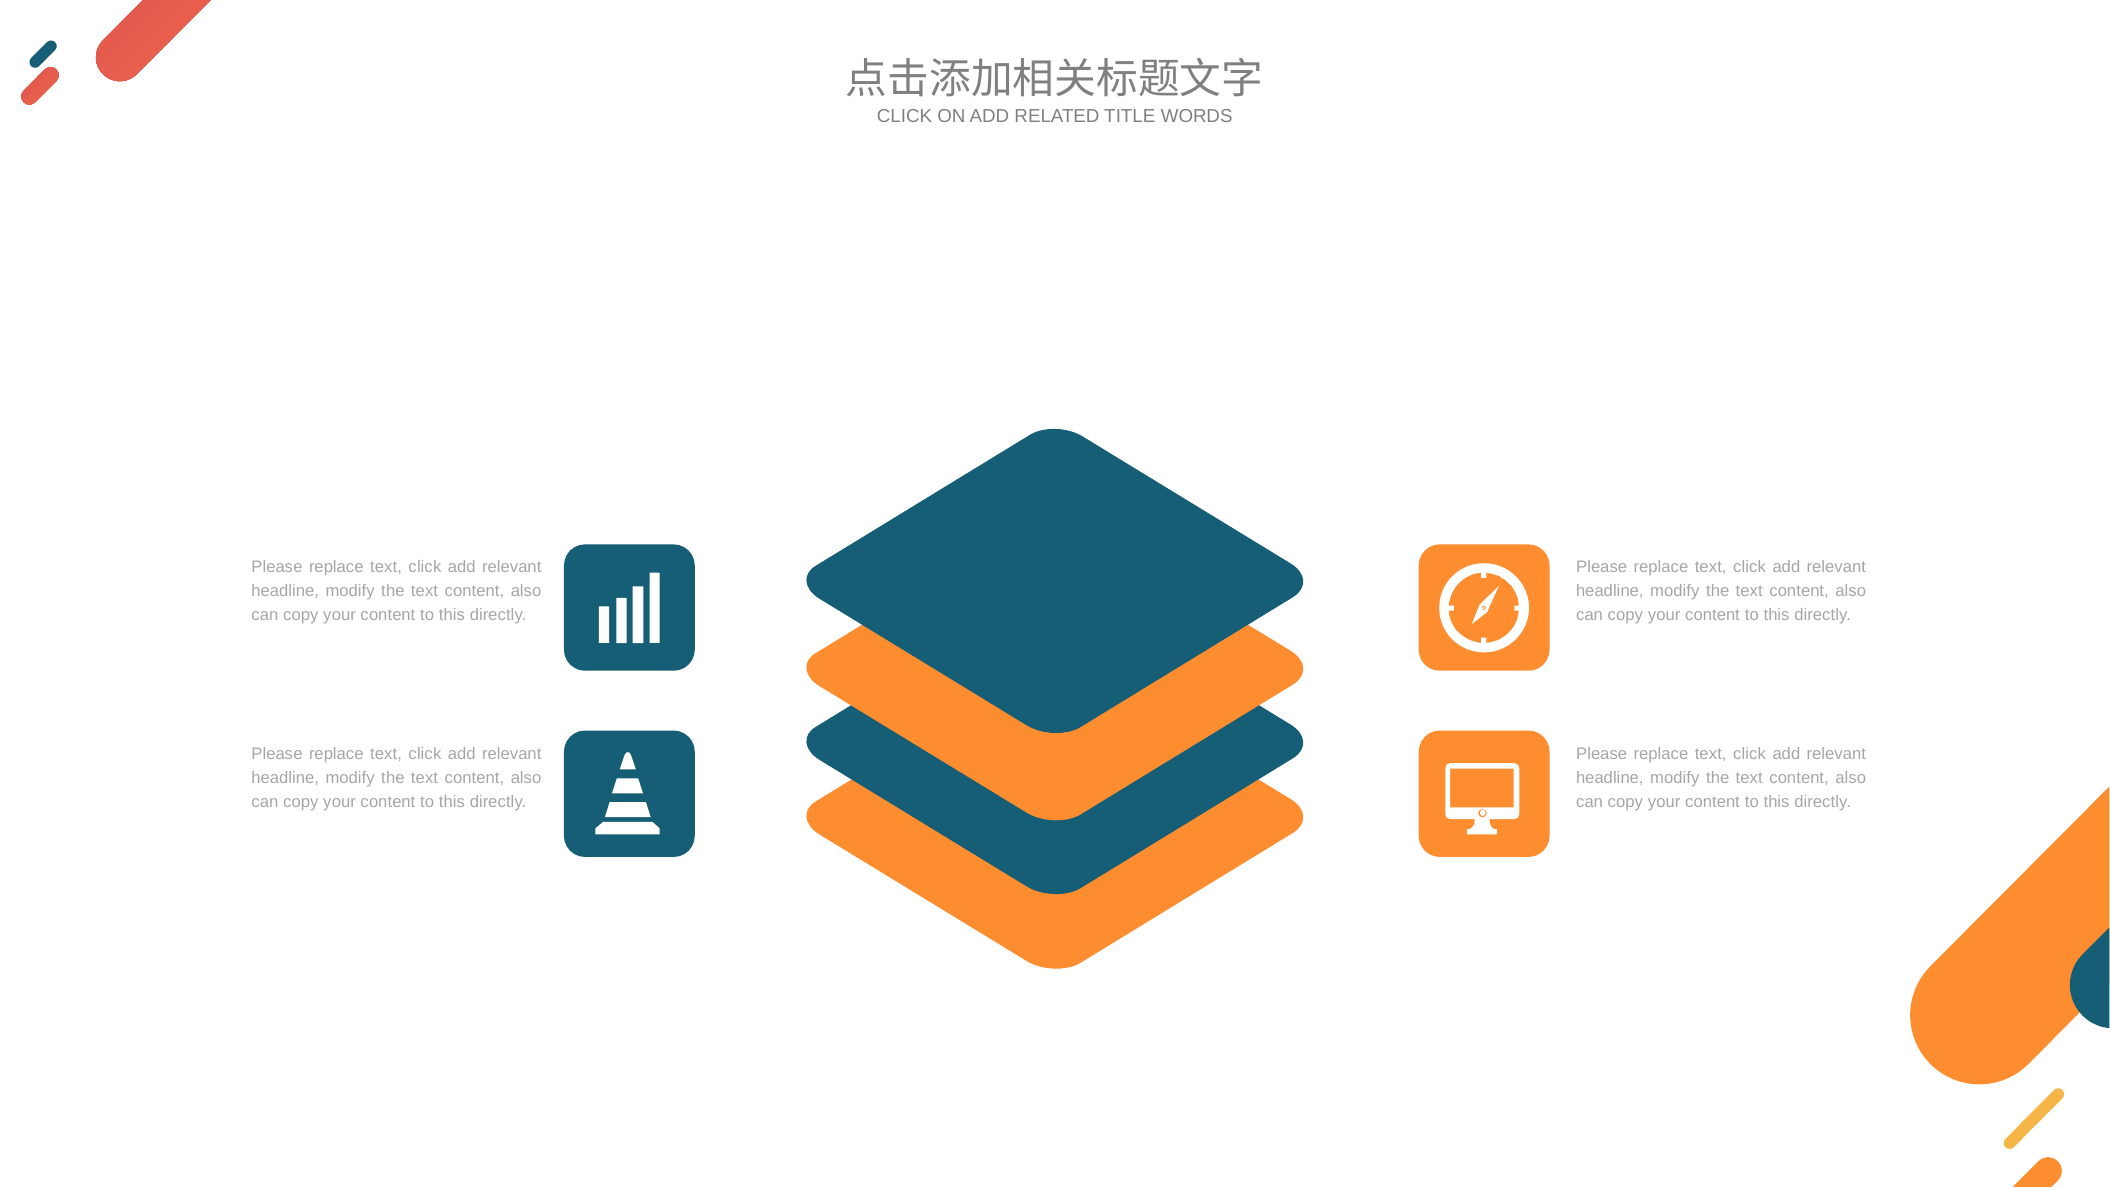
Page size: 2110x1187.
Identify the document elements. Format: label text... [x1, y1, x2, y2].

text_box [562, 543, 696, 672]
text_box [1445, 763, 1520, 835]
text_box [1417, 729, 1551, 858]
text_box 点击添加相关标题文字 [803, 44, 1307, 107]
text_box Please replace text, click add relevant headline, modify the text content, also can copy your content to this directly. [251, 738, 542, 811]
text_box Please replace text, click add relevant headline, modify the text content, also can copy your content to this directly. [1576, 552, 1867, 625]
text_box [806, 780, 1304, 969]
text_box [604, 802, 651, 818]
text_box CLICK ON ADD RELATED TITLE WORDS [852, 95, 1257, 130]
text_box [595, 821, 660, 835]
text_box [611, 778, 643, 794]
text_box [806, 705, 1304, 895]
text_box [598, 572, 660, 644]
text_box [1417, 543, 1551, 672]
text_box [619, 752, 636, 770]
text_box Please replace text, click add relevant headline, modify the text content, also can copy your content to this directly. [1576, 738, 1867, 811]
text_box [806, 428, 1304, 733]
text_box Please replace text, click add relevant headline, modify the text content, also can copy your content to this directly. [251, 552, 542, 625]
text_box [1439, 563, 1530, 653]
text_box [806, 625, 1304, 821]
text_box [562, 729, 696, 858]
